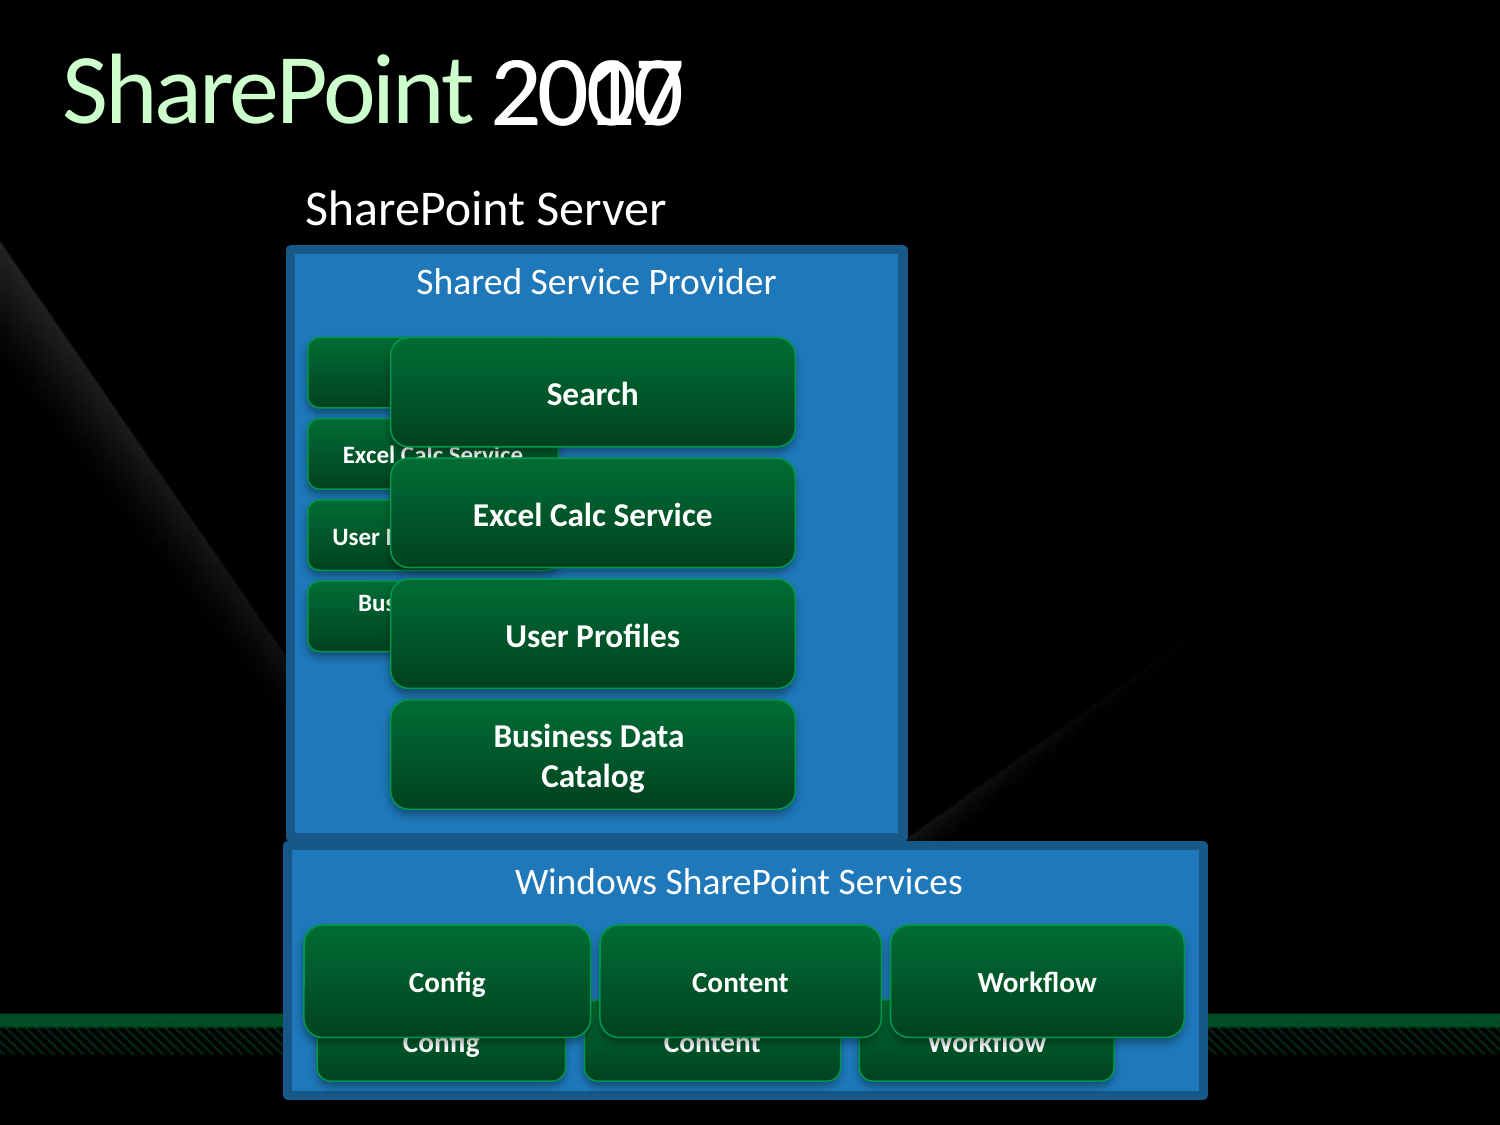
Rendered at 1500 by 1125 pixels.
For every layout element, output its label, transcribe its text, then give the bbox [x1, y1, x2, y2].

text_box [307, 337, 390, 652]
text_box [303, 924, 1185, 1038]
text_box SharePoint Server [110, 175, 861, 236]
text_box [316, 1049, 1115, 1082]
title SharePoint [62, 37, 1438, 147]
text_box Windows SharePoint Services [500, 849, 978, 910]
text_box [390, 337, 796, 810]
picture [0, 0, 1500, 1125]
text_box Shared Service Provider [286, 245, 908, 841]
text_box [283, 841, 1208, 1100]
text_box 2007 [120, 38, 1496, 147]
